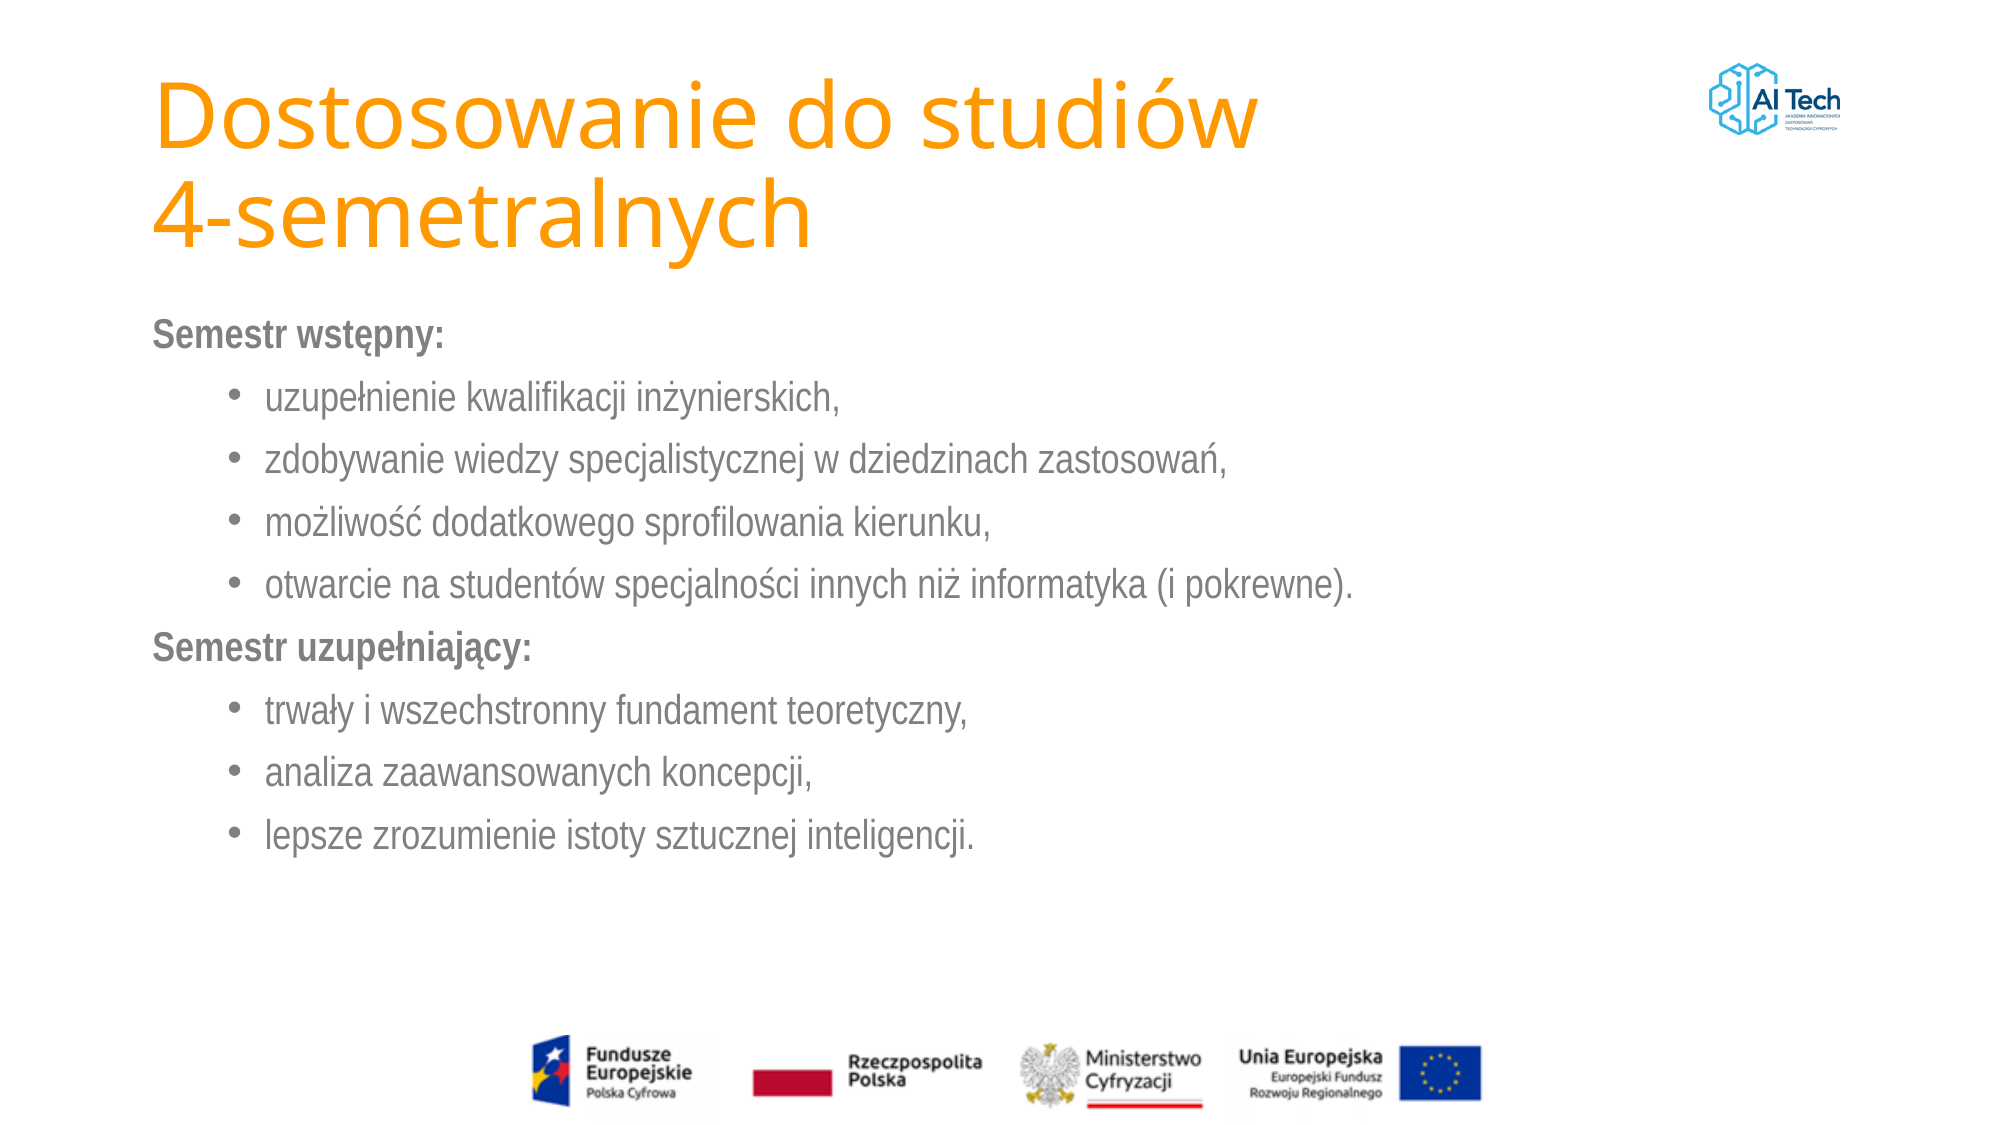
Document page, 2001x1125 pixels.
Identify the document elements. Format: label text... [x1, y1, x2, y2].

title Dostosowanie do studiów 4-semetralnych [137, 59, 1863, 278]
picture [499, 1035, 1501, 1125]
list Semestr wstępny: uzupełnienie kwalifikacji inżynierskich, zdobywanie wiedzy specjalistycznej w dziedzinach zastosowań, możliwość dodatkowego sprofilowania kierunku, otwarcie na studentów specjalności innych niż informatyka (i pokrewne). Semestr uzupełniający: trwały i wszechstronny fundament teoretyczny, analiza zaawansowanych koncepcji, lepsze zrozumienie istoty sztucznej inteligencji. [137, 299, 1863, 1013]
